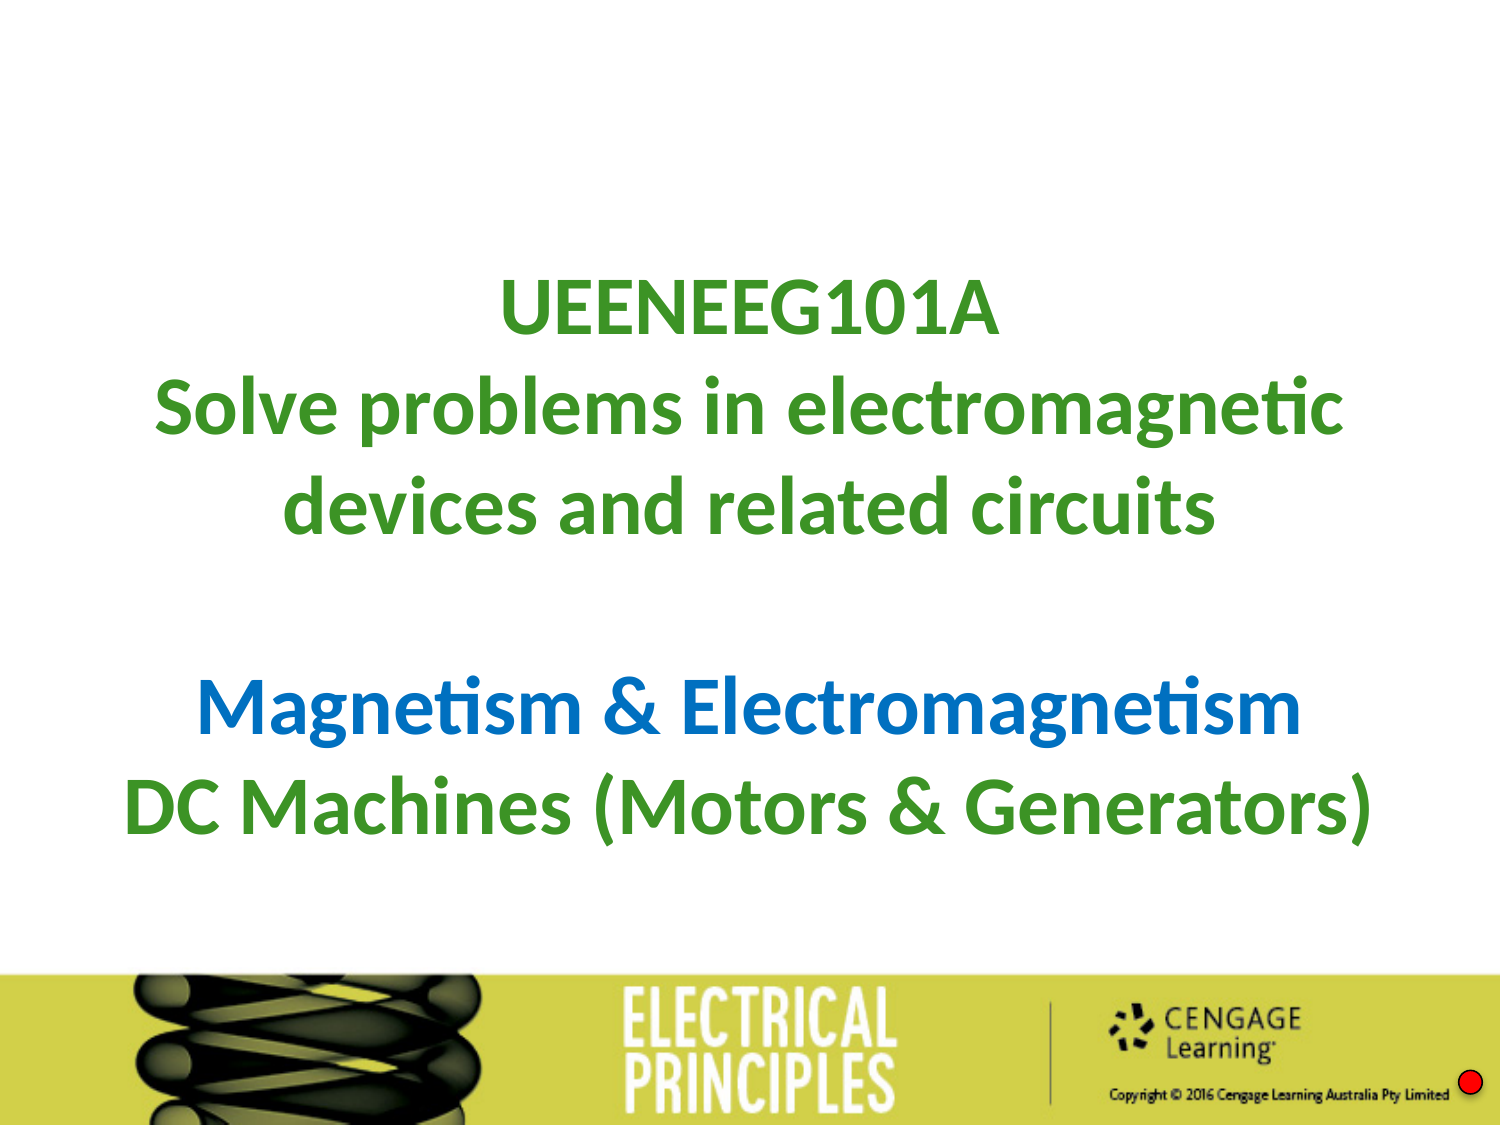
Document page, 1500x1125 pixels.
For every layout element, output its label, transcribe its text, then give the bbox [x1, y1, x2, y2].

text_box [1457, 1069, 1484, 1095]
picture [0, 0, 1500, 1125]
text_box UEENEEG101A Solve problems in electromagnetic devices and related circuits Magnetism & Electromagnetism DC Machines (Motors & Generators) [24, 241, 1475, 860]
